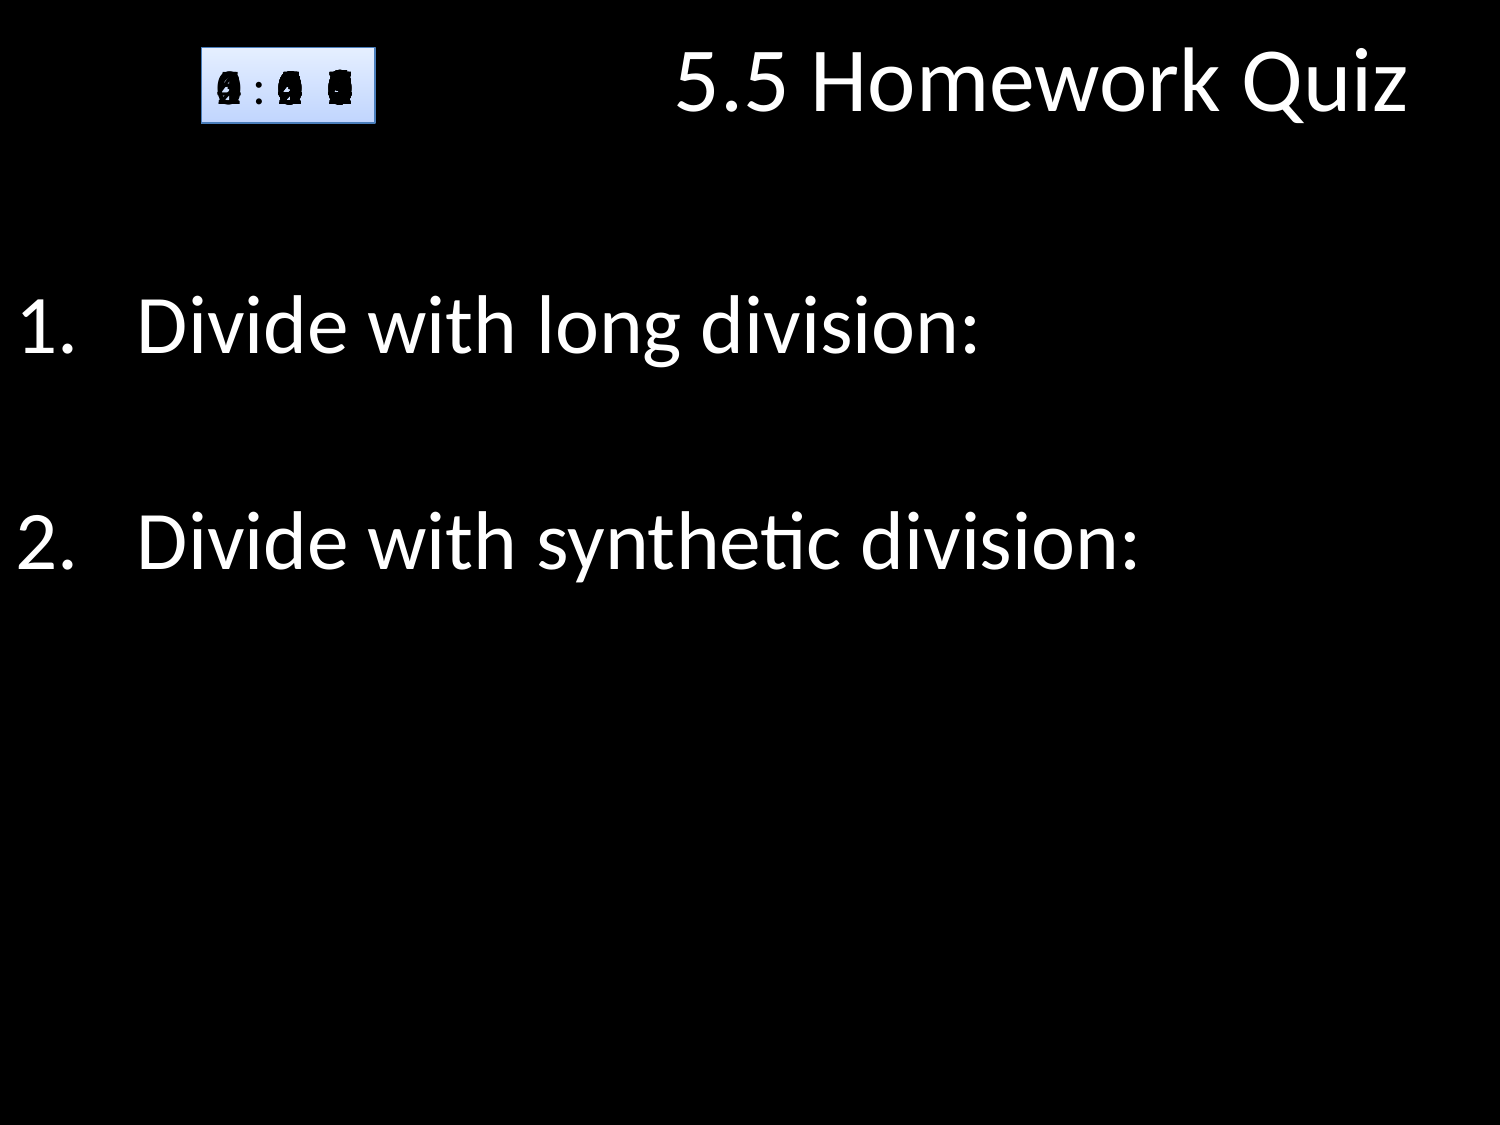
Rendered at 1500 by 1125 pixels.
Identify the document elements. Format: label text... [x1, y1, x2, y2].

text_box [201, 47, 376, 124]
text_box 9 [312, 47, 363, 123]
text_box 0 [262, 47, 312, 123]
text_box : [252, 47, 262, 123]
text_box 0 [201, 47, 252, 123]
title 5.5 Homework Quiz [75, 0, 1425, 150]
